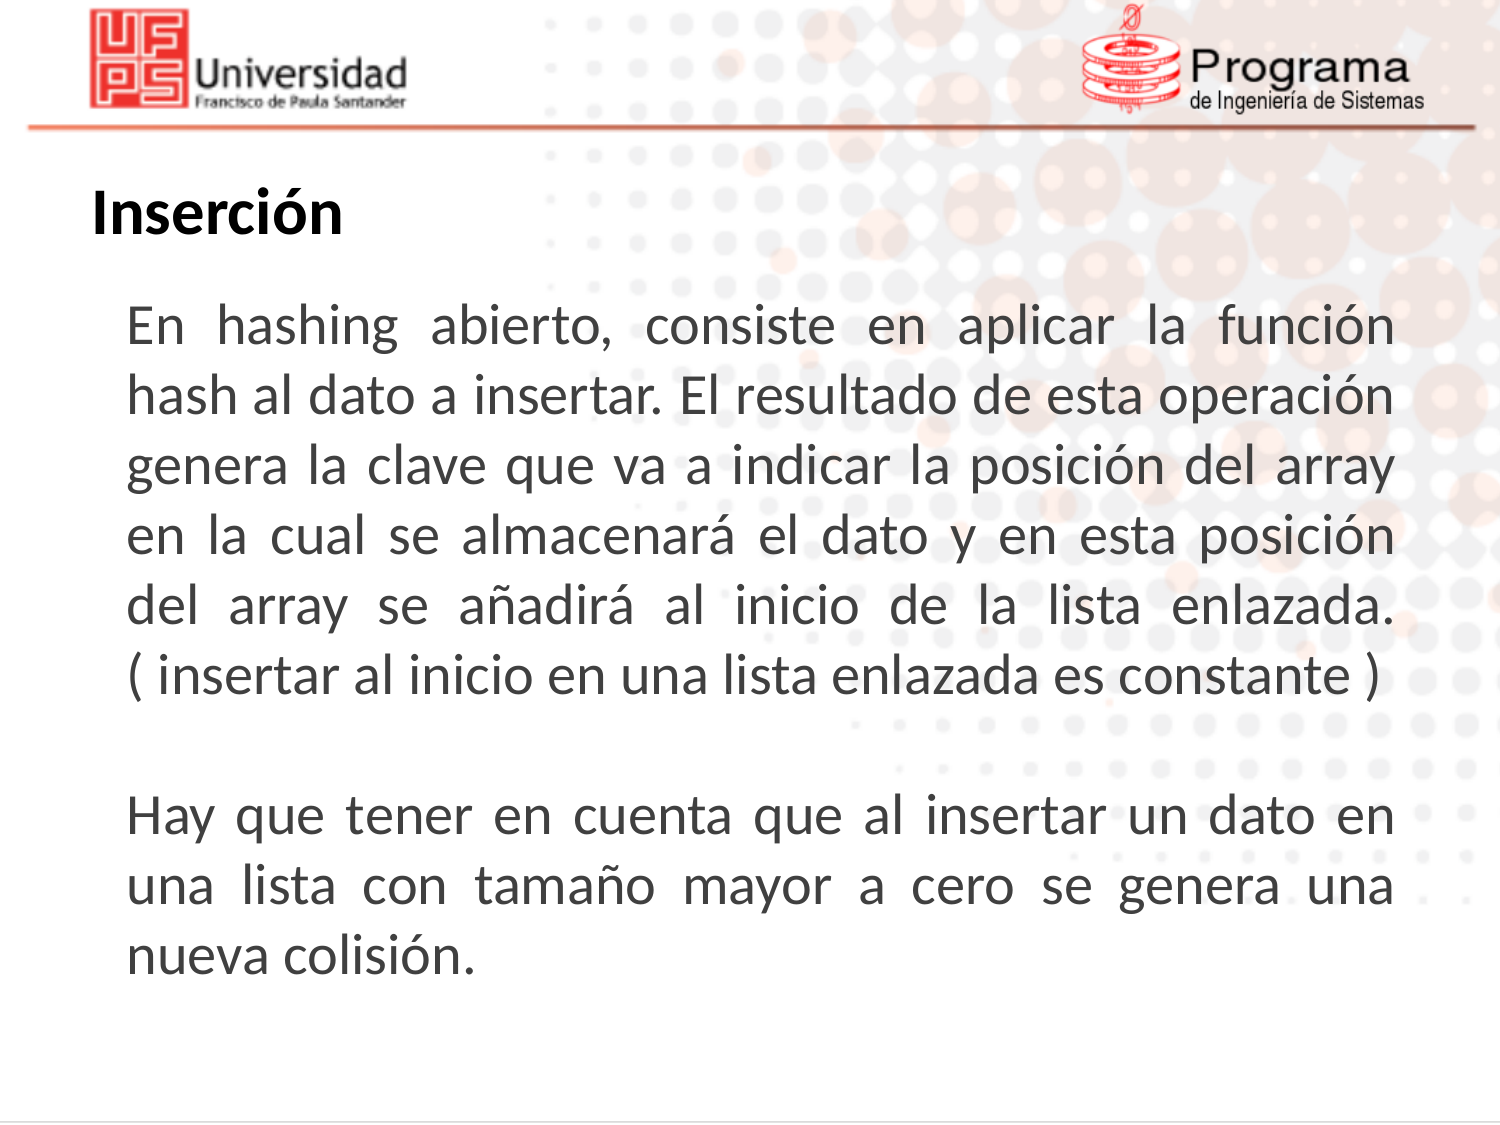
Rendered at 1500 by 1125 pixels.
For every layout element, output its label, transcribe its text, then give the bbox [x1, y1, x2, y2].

text_box En hashing abierto, consiste en aplicar la función hash al dato a insertar. El resultado de esta operación genera la clave que va a indicar la posición del array en la cual se almacenará el dato y en esta posición del array se añadirá al inicio de la lista enlazada. ( insertar al inicio en una lista enlazada es constante ) Hay que tener en cuenta que al insertar un dato en una lista con tamaño mayor a cero se genera una nueva colisión. [112, 278, 1412, 1071]
text_box Inserción [76, 160, 1447, 256]
picture [0, 0, 1500, 1125]
text_box [454, 30, 1471, 114]
